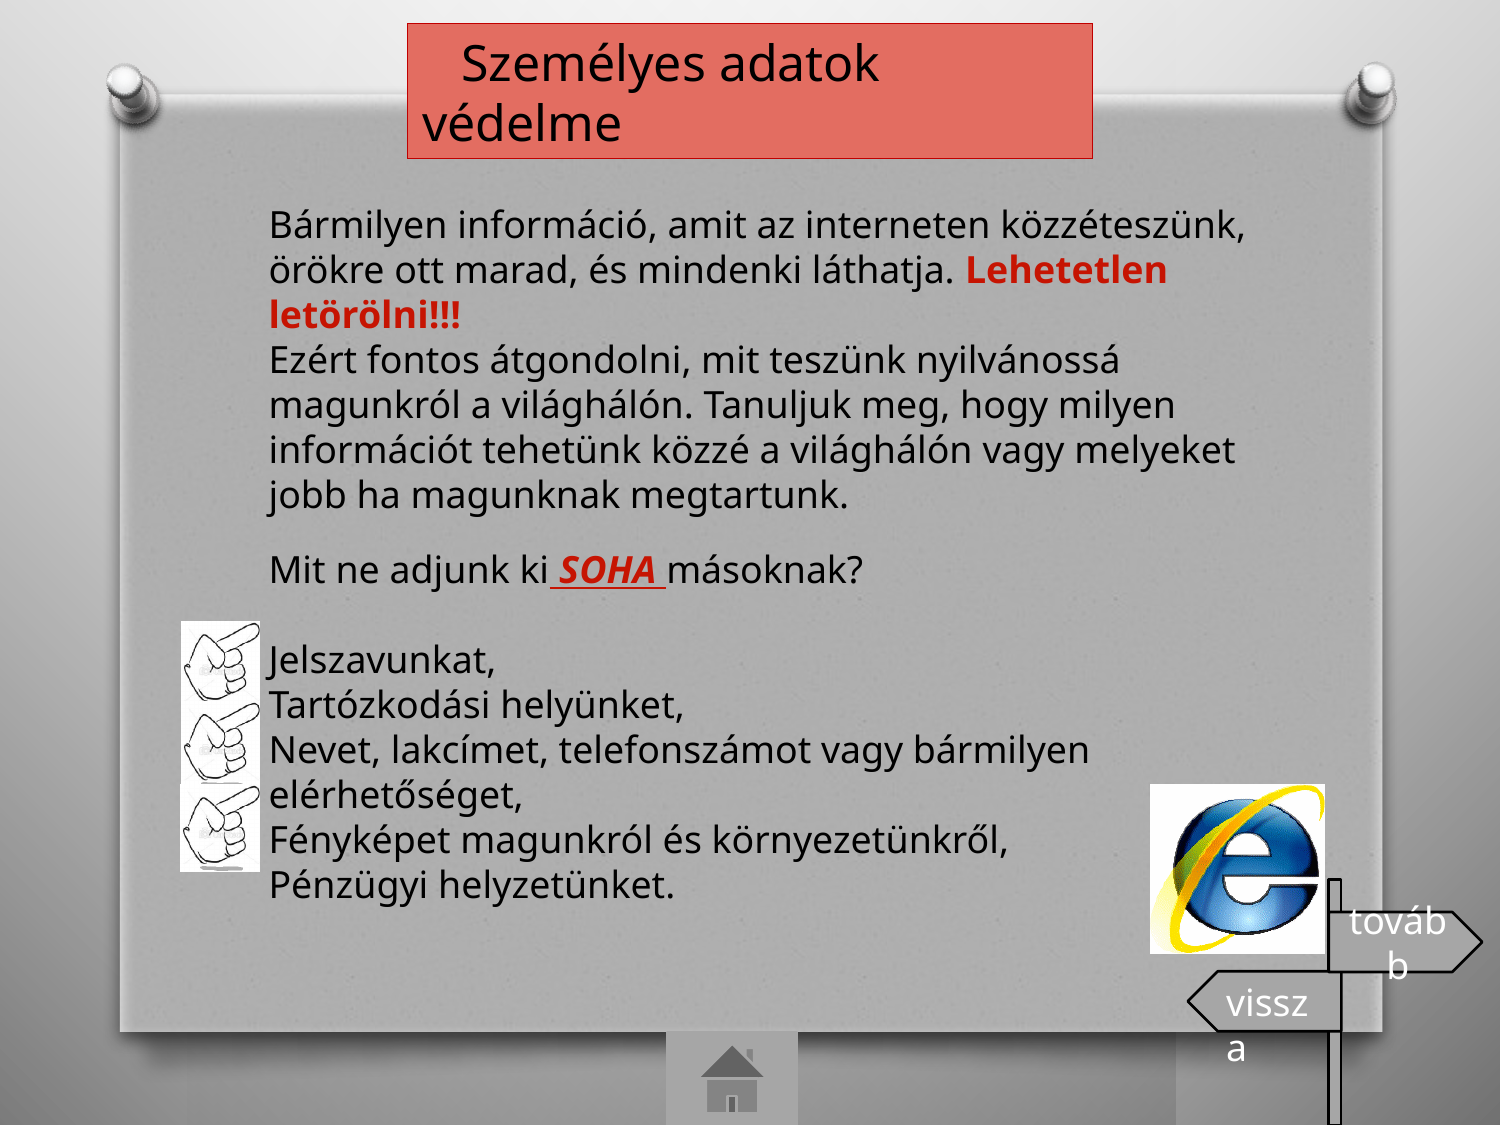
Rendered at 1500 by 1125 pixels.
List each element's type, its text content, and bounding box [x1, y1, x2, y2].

text_box Mit ne adjunk ki SOHA másoknak? Jelszavunkat, Tartózkodási helyünket, Nevet, lakcímet, telefonszámot vagy bármilyen elérhetőséget, Fényképet magunkról és környezetünkről, Pénzügyi helyzetünket. [253, 538, 1306, 914]
text_box tovább [1327, 910, 1484, 974]
text_box [666, 1031, 798, 1125]
text_box vissza [1211, 971, 1340, 1076]
text_box [1327, 1033, 1342, 1125]
text_box [1186, 977, 1211, 1027]
text_box Személyes adatok védelme [407, 23, 1093, 159]
picture [1317, 35, 1439, 156]
picture [1150, 765, 1326, 972]
text_box [1328, 878, 1342, 910]
text_box Bármilyen információ, amit az interneten közzéteszünk, örökre ott marad, és mindenki láthatja. Lehetetlen letörölni!!! Ezért fontos átgondolni, mit teszünk nyilvánossá magunkról a világhálón. Tanuljuk meg, hogy milyen információt tehetünk közzé a világhálón vagy melyeket jobb ha magunknak megtartunk. [253, 193, 1306, 524]
picture [75, 29, 198, 153]
picture [180, 621, 260, 873]
